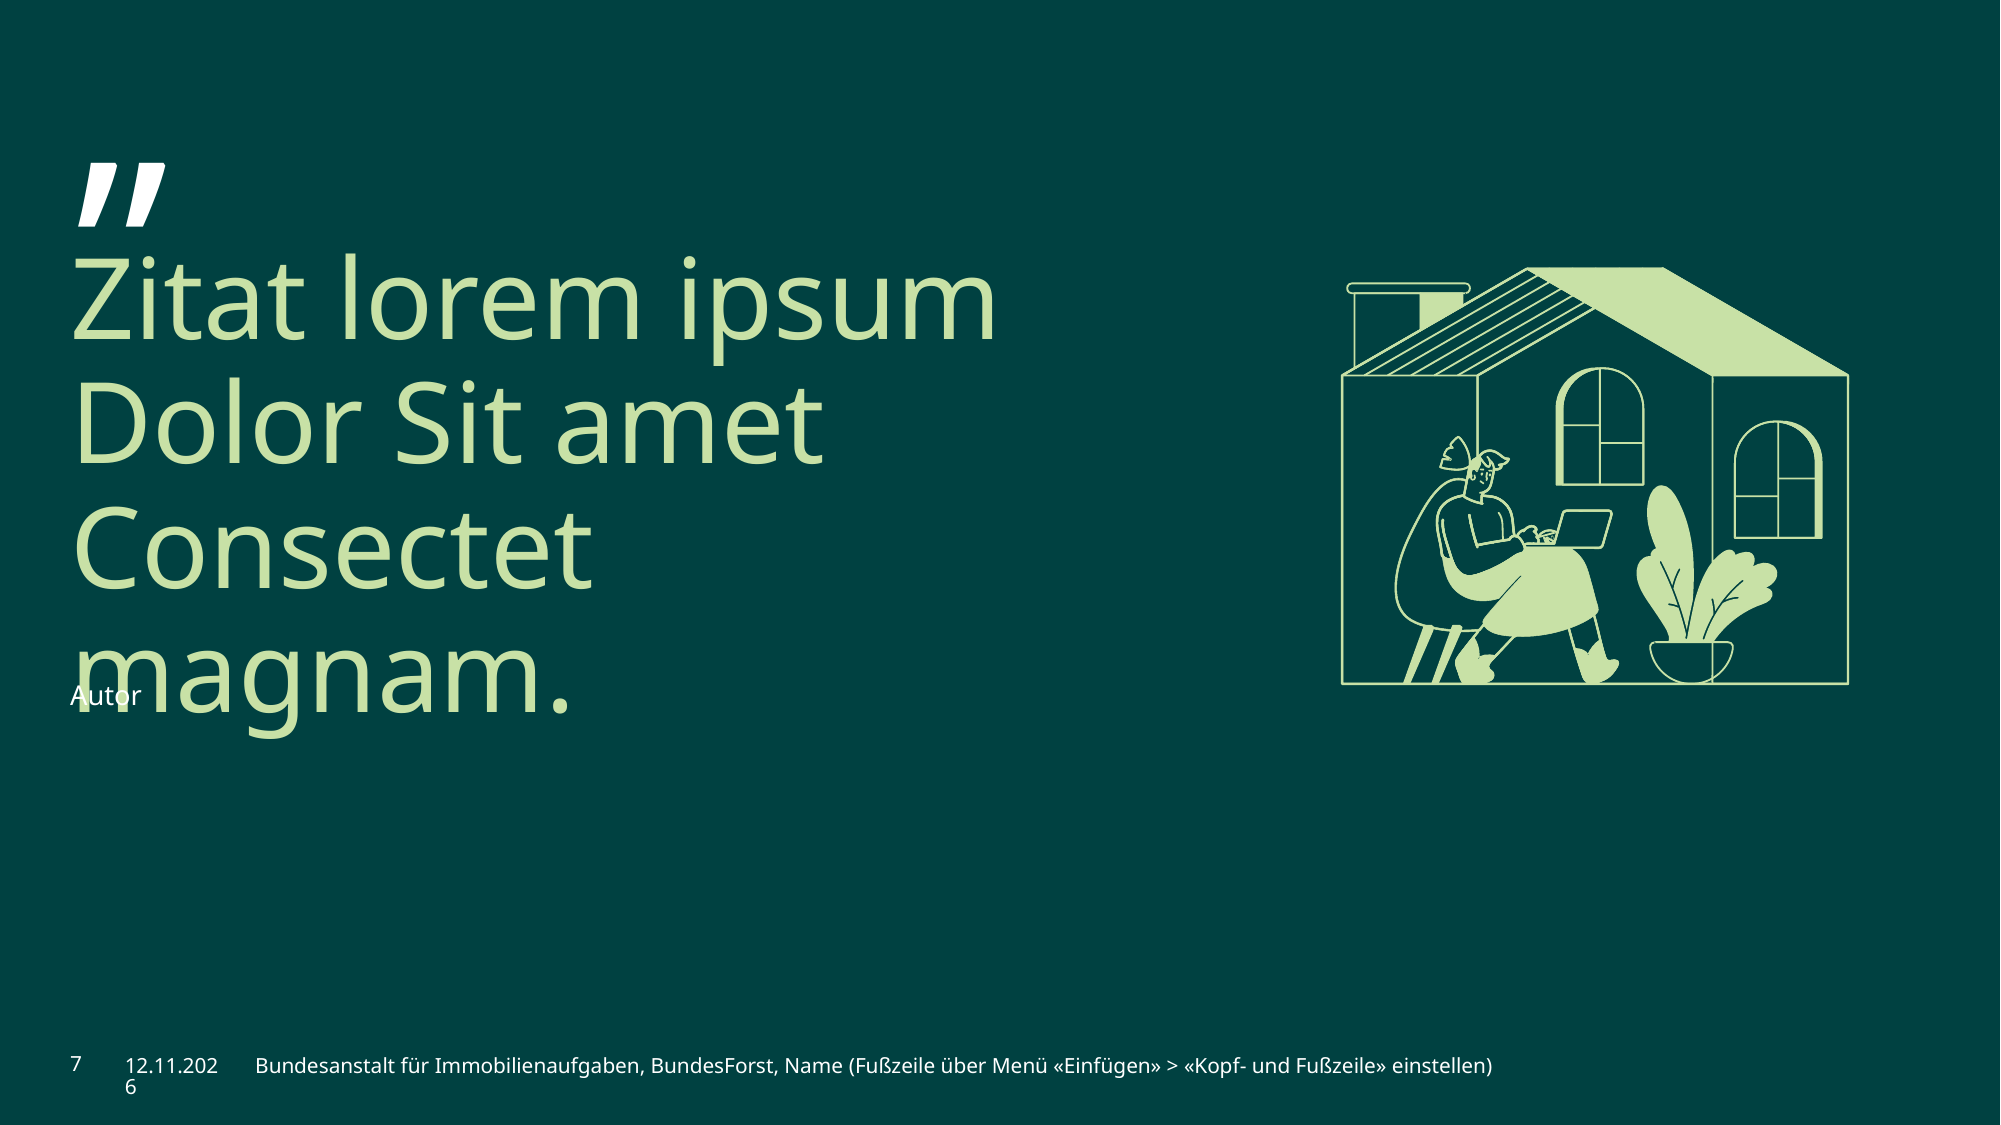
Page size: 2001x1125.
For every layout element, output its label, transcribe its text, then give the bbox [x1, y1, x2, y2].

footer Bundesanstalt für Immobilienaufgaben, BundesForst, Name (Fußzeile über Menü «Einfügen» > «Kopf- und Fußzeile» einstellen) [255, 1052, 1182, 1077]
list „ [70, 143, 222, 241]
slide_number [124, 1052, 226, 1077]
title Zitat lorem ipsum Dolor Sit amet Consectet magnam. [70, 240, 1108, 586]
slide_number 7 [70, 1052, 118, 1077]
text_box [1340, 266, 1850, 686]
subtitle Autor [70, 586, 1108, 712]
picture [1182, 0, 2000, 1125]
